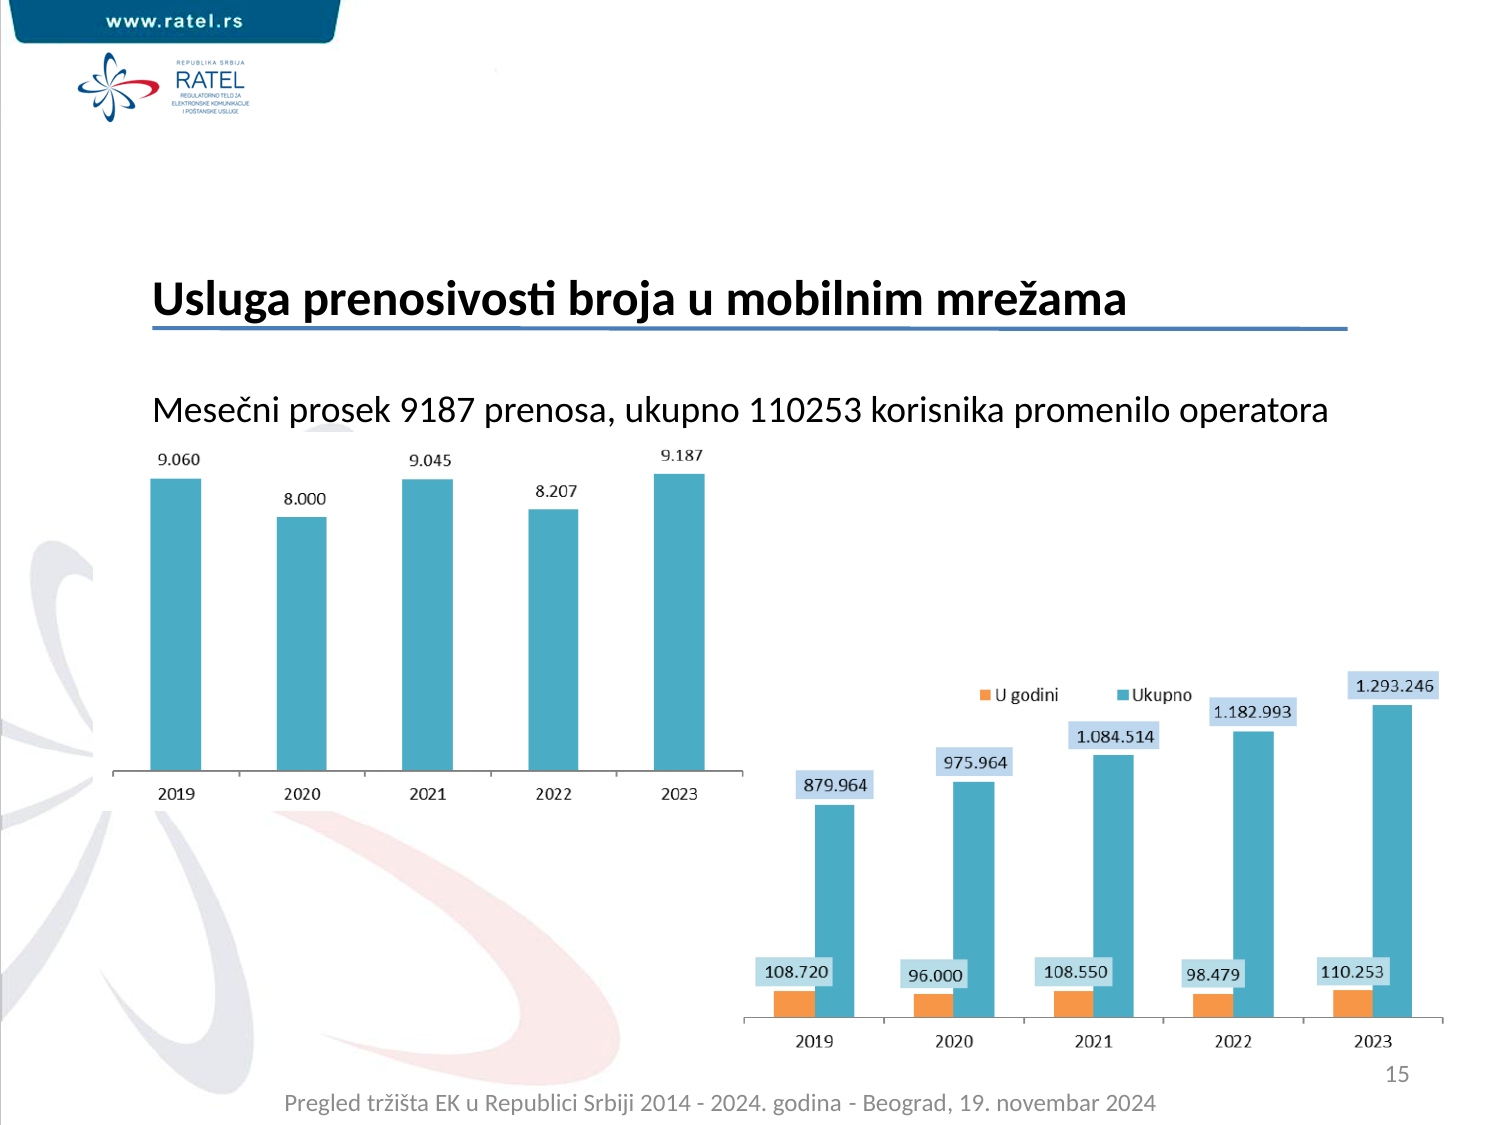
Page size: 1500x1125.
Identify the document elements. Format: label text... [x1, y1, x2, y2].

picture [224, 18, 230, 27]
picture [124, 18, 138, 27]
footer Pregled tržišta EK u Republici Srbiji 2014 - 2024. godina - Beograd, 19. novembar 2024 [222, 1078, 1219, 1125]
picture [188, 16, 193, 27]
picture [196, 18, 205, 27]
picture [166, 18, 171, 27]
text_box Usluga prenosivosti broja u mobilnim mrežama Mesečni prosek 9187 prenosa, ukupno 110253 korisnika promenilo operatora [137, 257, 1386, 528]
slide_number 15 [1074, 1071, 1425, 1103]
picture [234, 18, 243, 27]
picture [175, 18, 184, 27]
picture [140, 18, 156, 27]
picture [107, 18, 121, 27]
picture [0, 0, 1500, 1125]
